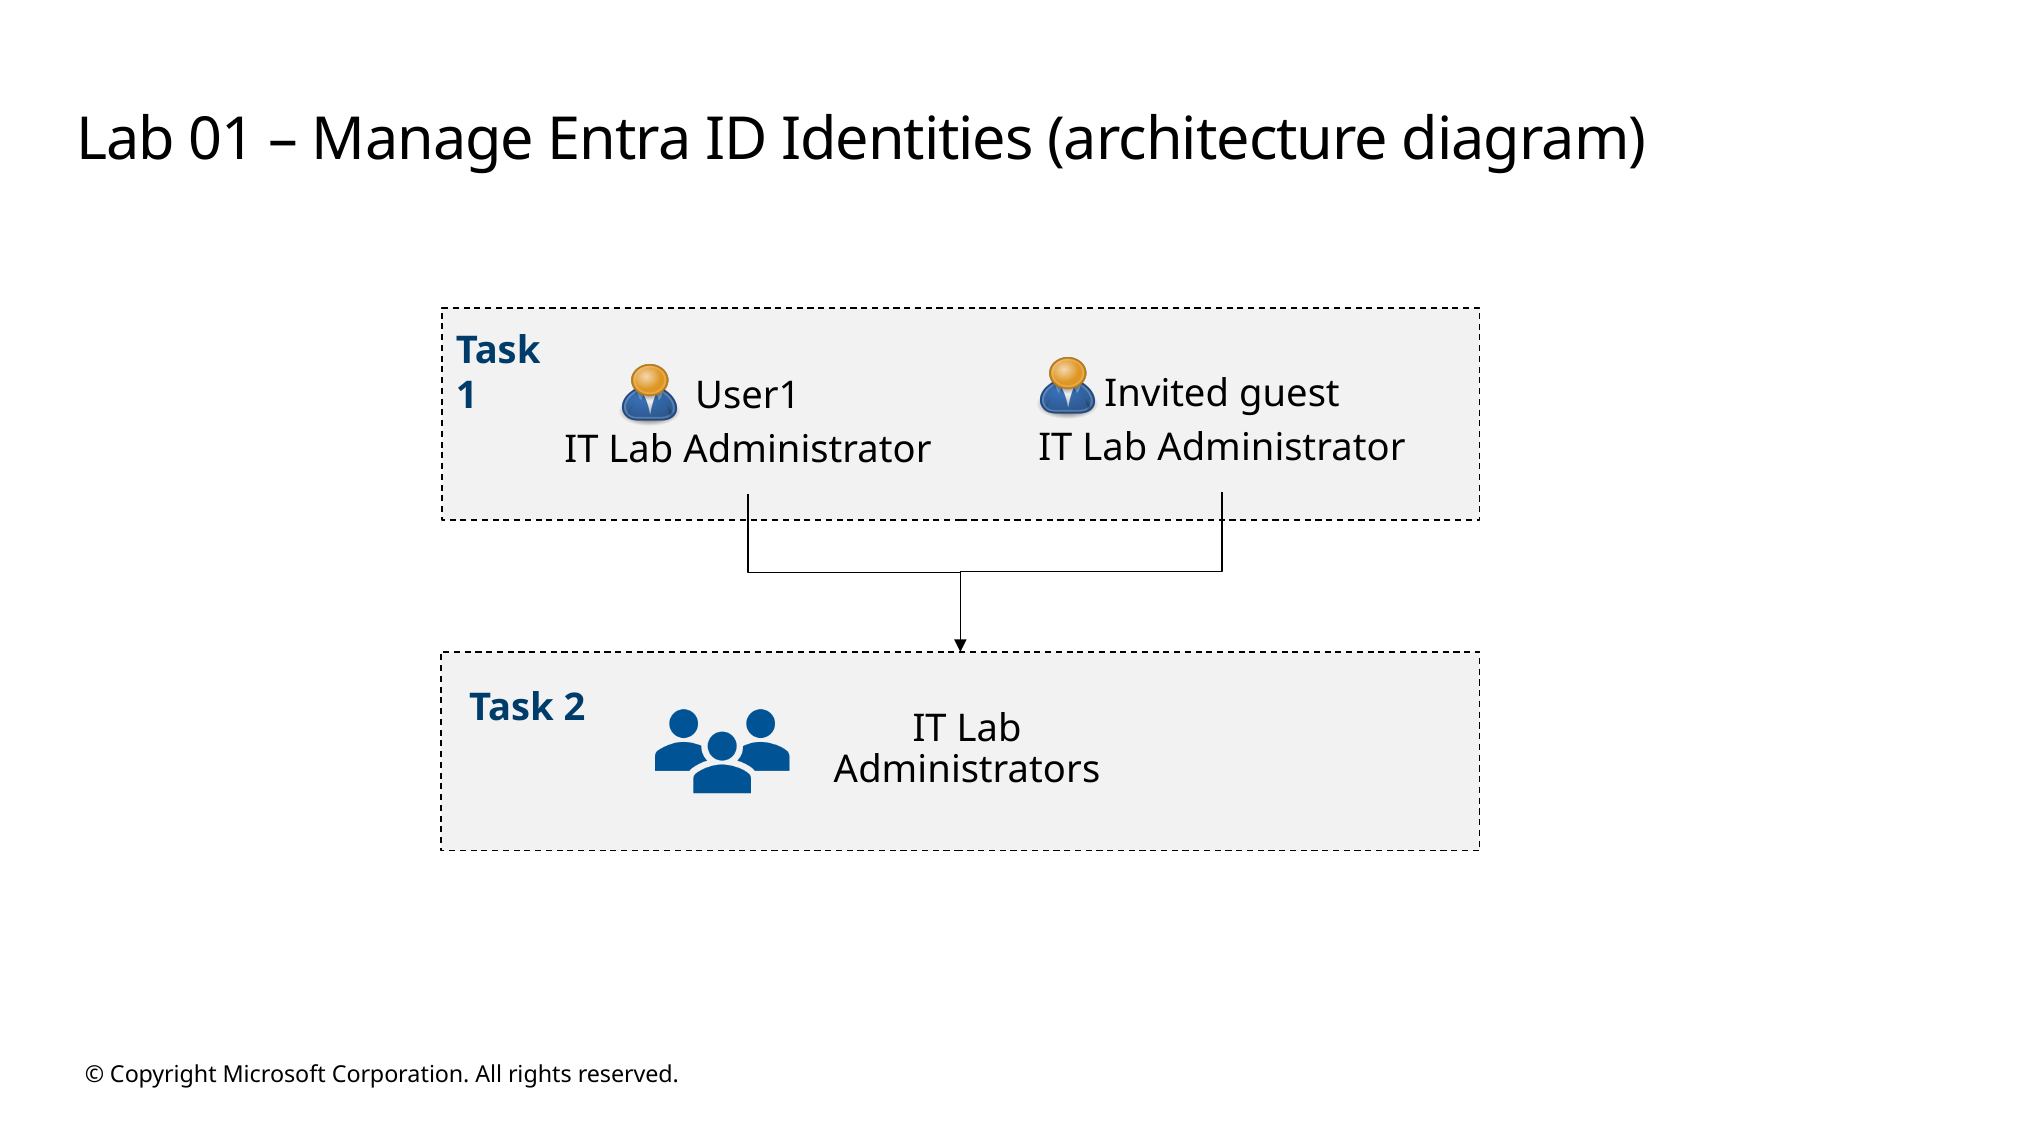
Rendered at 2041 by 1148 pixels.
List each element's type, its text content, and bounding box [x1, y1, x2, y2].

title Lab 01 – Manage Entra ID Identities (architecture diagram) [76, 93, 1968, 182]
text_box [440, 307, 1480, 851]
